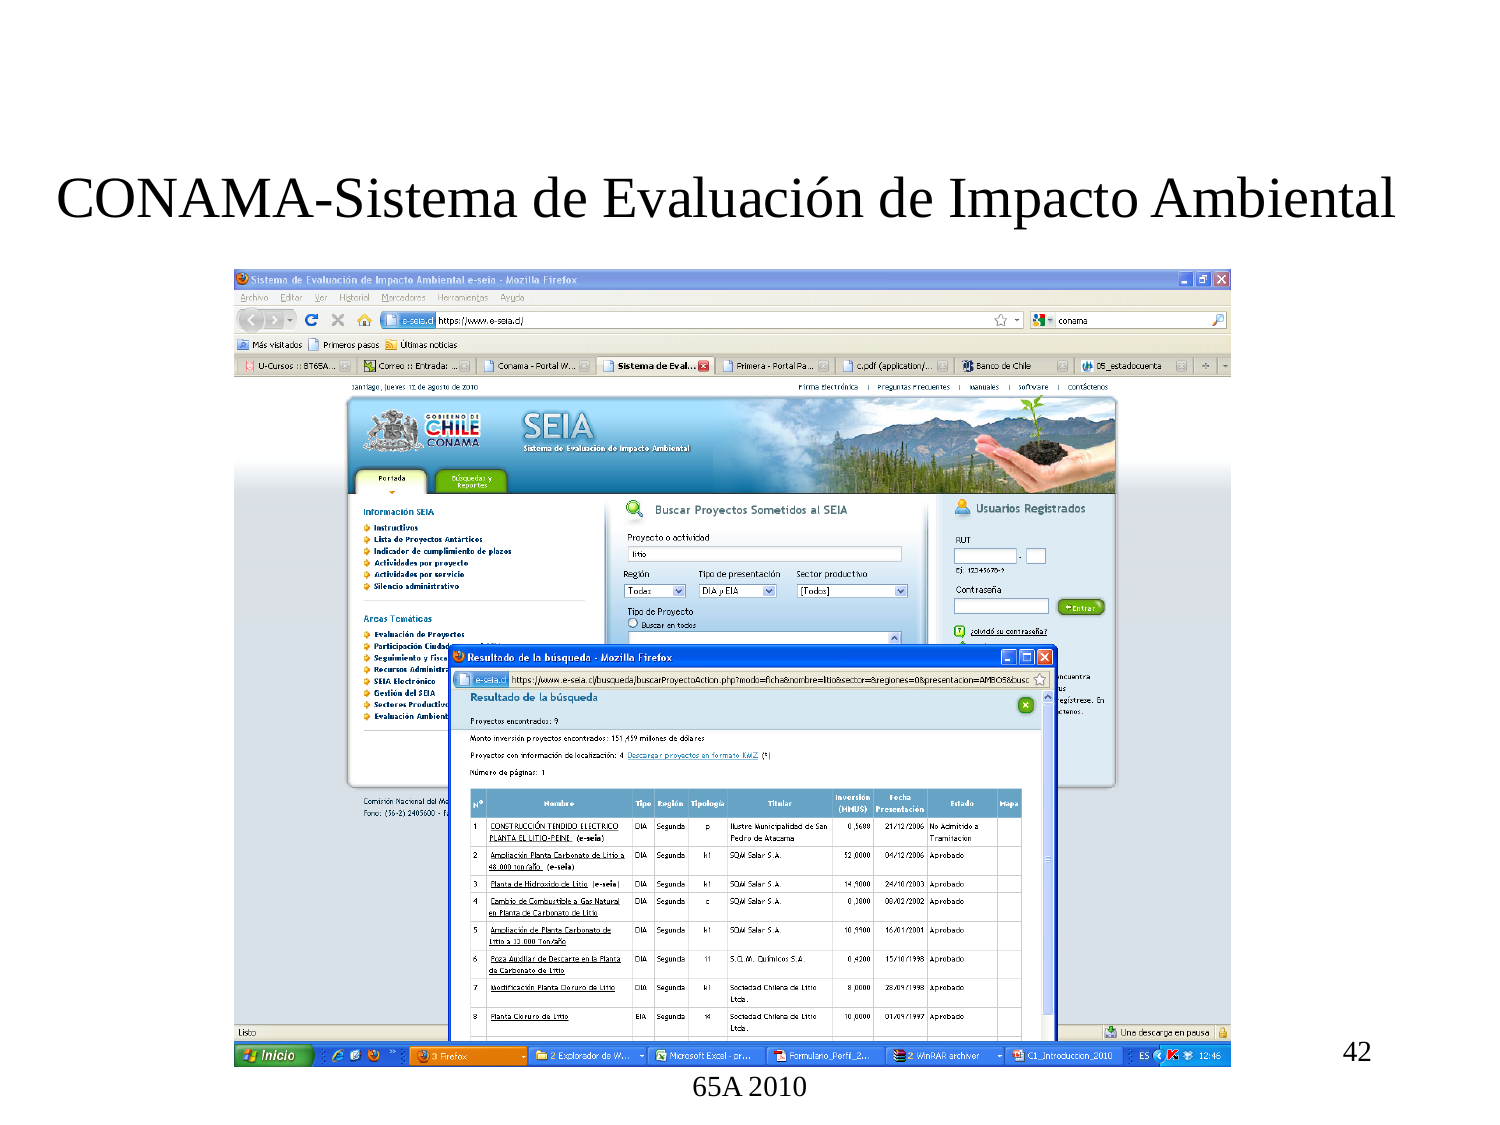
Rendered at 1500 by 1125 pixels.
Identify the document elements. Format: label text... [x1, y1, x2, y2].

footer TALLER DE DISEÑO IQ-58B BT-65A 2010 [512, 1074, 988, 1101]
picture [234, 269, 1231, 1067]
slide_number 42 [1074, 1024, 1388, 1101]
title CONAMA-Sistema de Evaluación de Impacto Ambiental [0, 99, 1454, 288]
